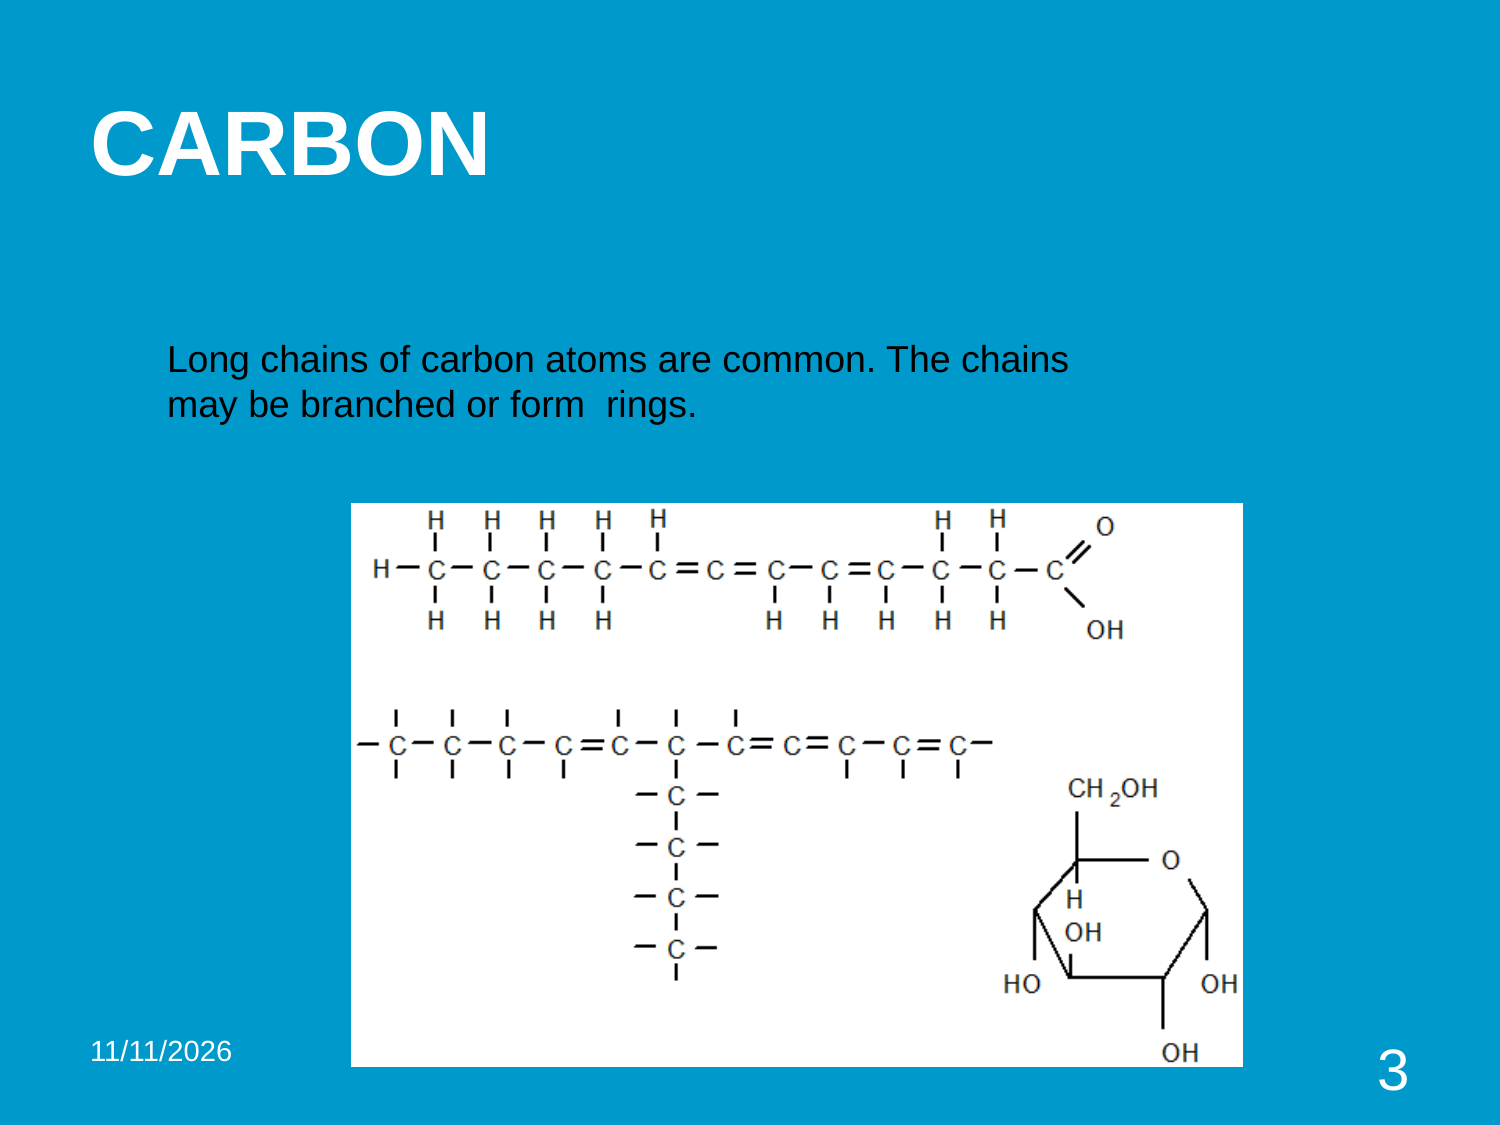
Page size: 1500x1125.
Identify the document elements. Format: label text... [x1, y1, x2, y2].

slide_number 3 [1074, 1024, 1426, 1103]
title CARBON [74, 44, 1426, 233]
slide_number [74, 1024, 426, 1103]
text_box Long chains of carbon atoms are common. The chains may be branched or form rings. [152, 328, 1161, 433]
picture [352, 504, 1242, 1066]
